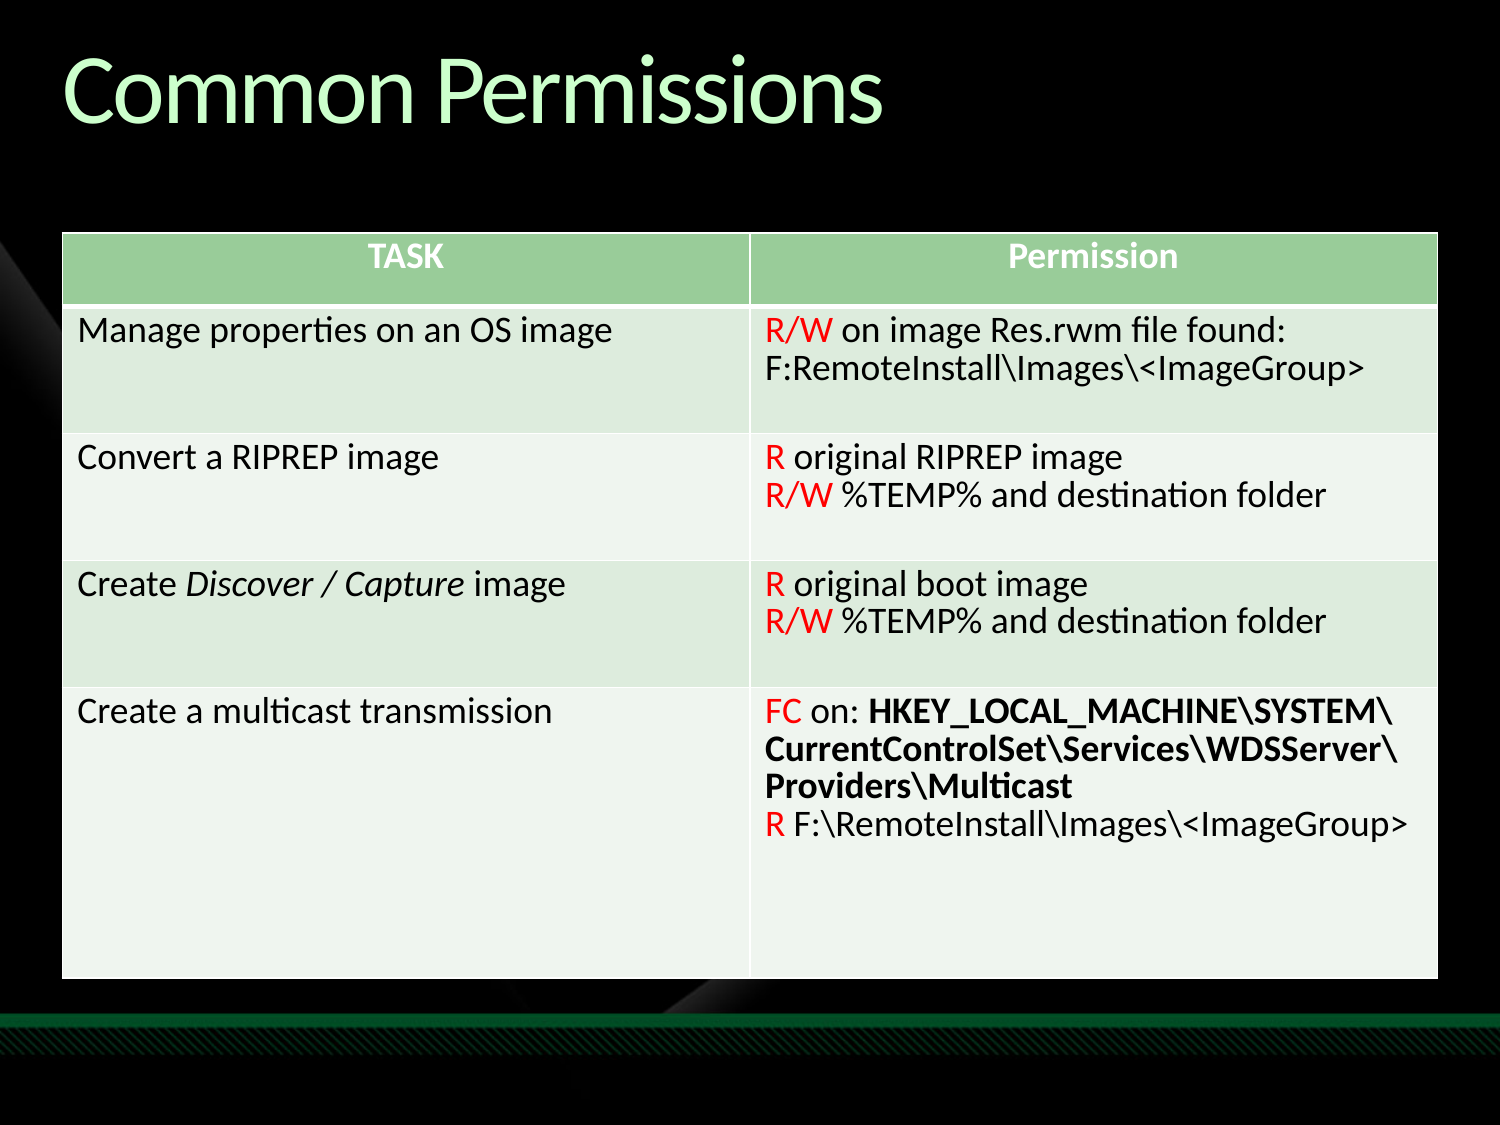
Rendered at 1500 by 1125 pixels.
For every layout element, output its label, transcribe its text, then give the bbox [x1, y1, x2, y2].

table_cell Manage properties on an OS image [63, 309, 749, 433]
table_cell FC on: HKEY_LOCAL_MACHINE\SYSTEM\CurrentControlSet\Services\WDSServer\Providers\Multicast R F:\RemoteInstall\Images\<ImageGroup> [751, 688, 1437, 977]
table_cell R original RIPREP image R/W %TEMP% and destination folder [751, 434, 1437, 560]
picture [0, 0, 1500, 1125]
title Common Permissions [62, 37, 1438, 147]
table_cell R/W on image Res.rwm file found: F:RemoteInstall\Images\<ImageGroup> [751, 309, 1437, 433]
table_cell Convert a RIPREP image [63, 434, 749, 560]
table_cell Create a multicast transmission [63, 688, 749, 977]
table_cell Create Discover / Capture image [63, 561, 749, 687]
table_header TASK [63, 234, 749, 304]
table_header Permission [751, 234, 1437, 304]
table_cell R original boot image R/W %TEMP% and destination folder [751, 561, 1437, 687]
